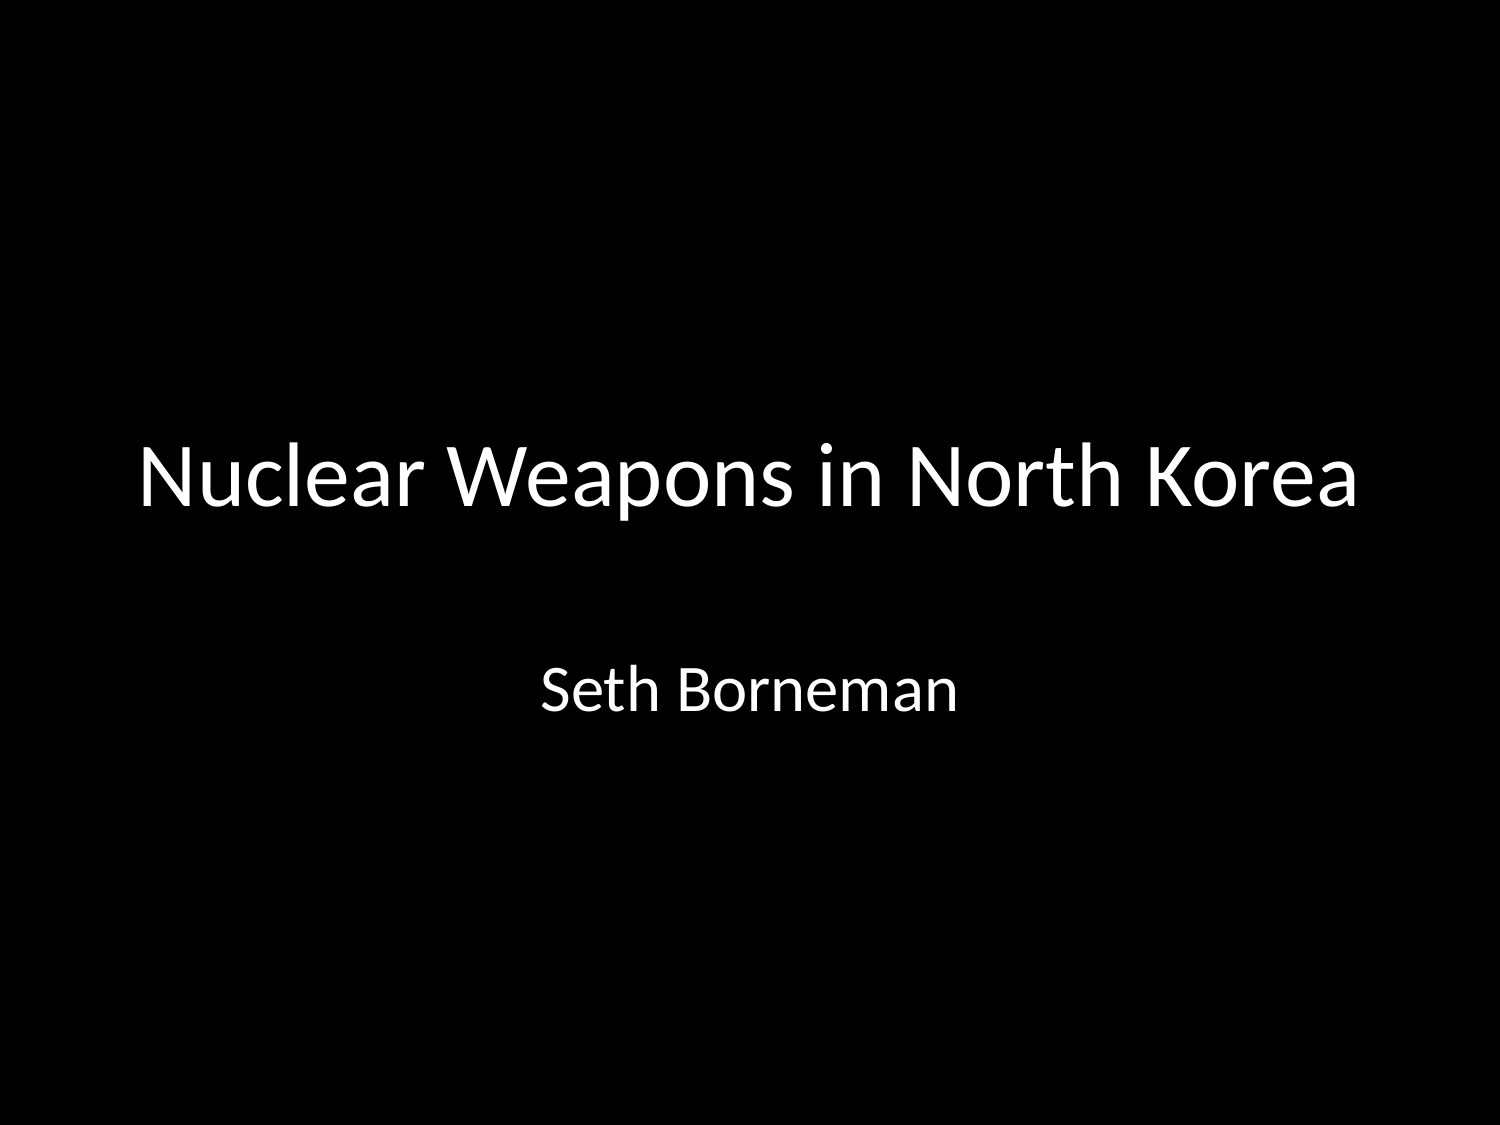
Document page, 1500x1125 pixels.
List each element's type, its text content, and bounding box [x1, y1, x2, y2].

subtitle Seth Borneman [225, 637, 1275, 925]
title Nuclear Weapons in North Korea [112, 349, 1388, 591]
